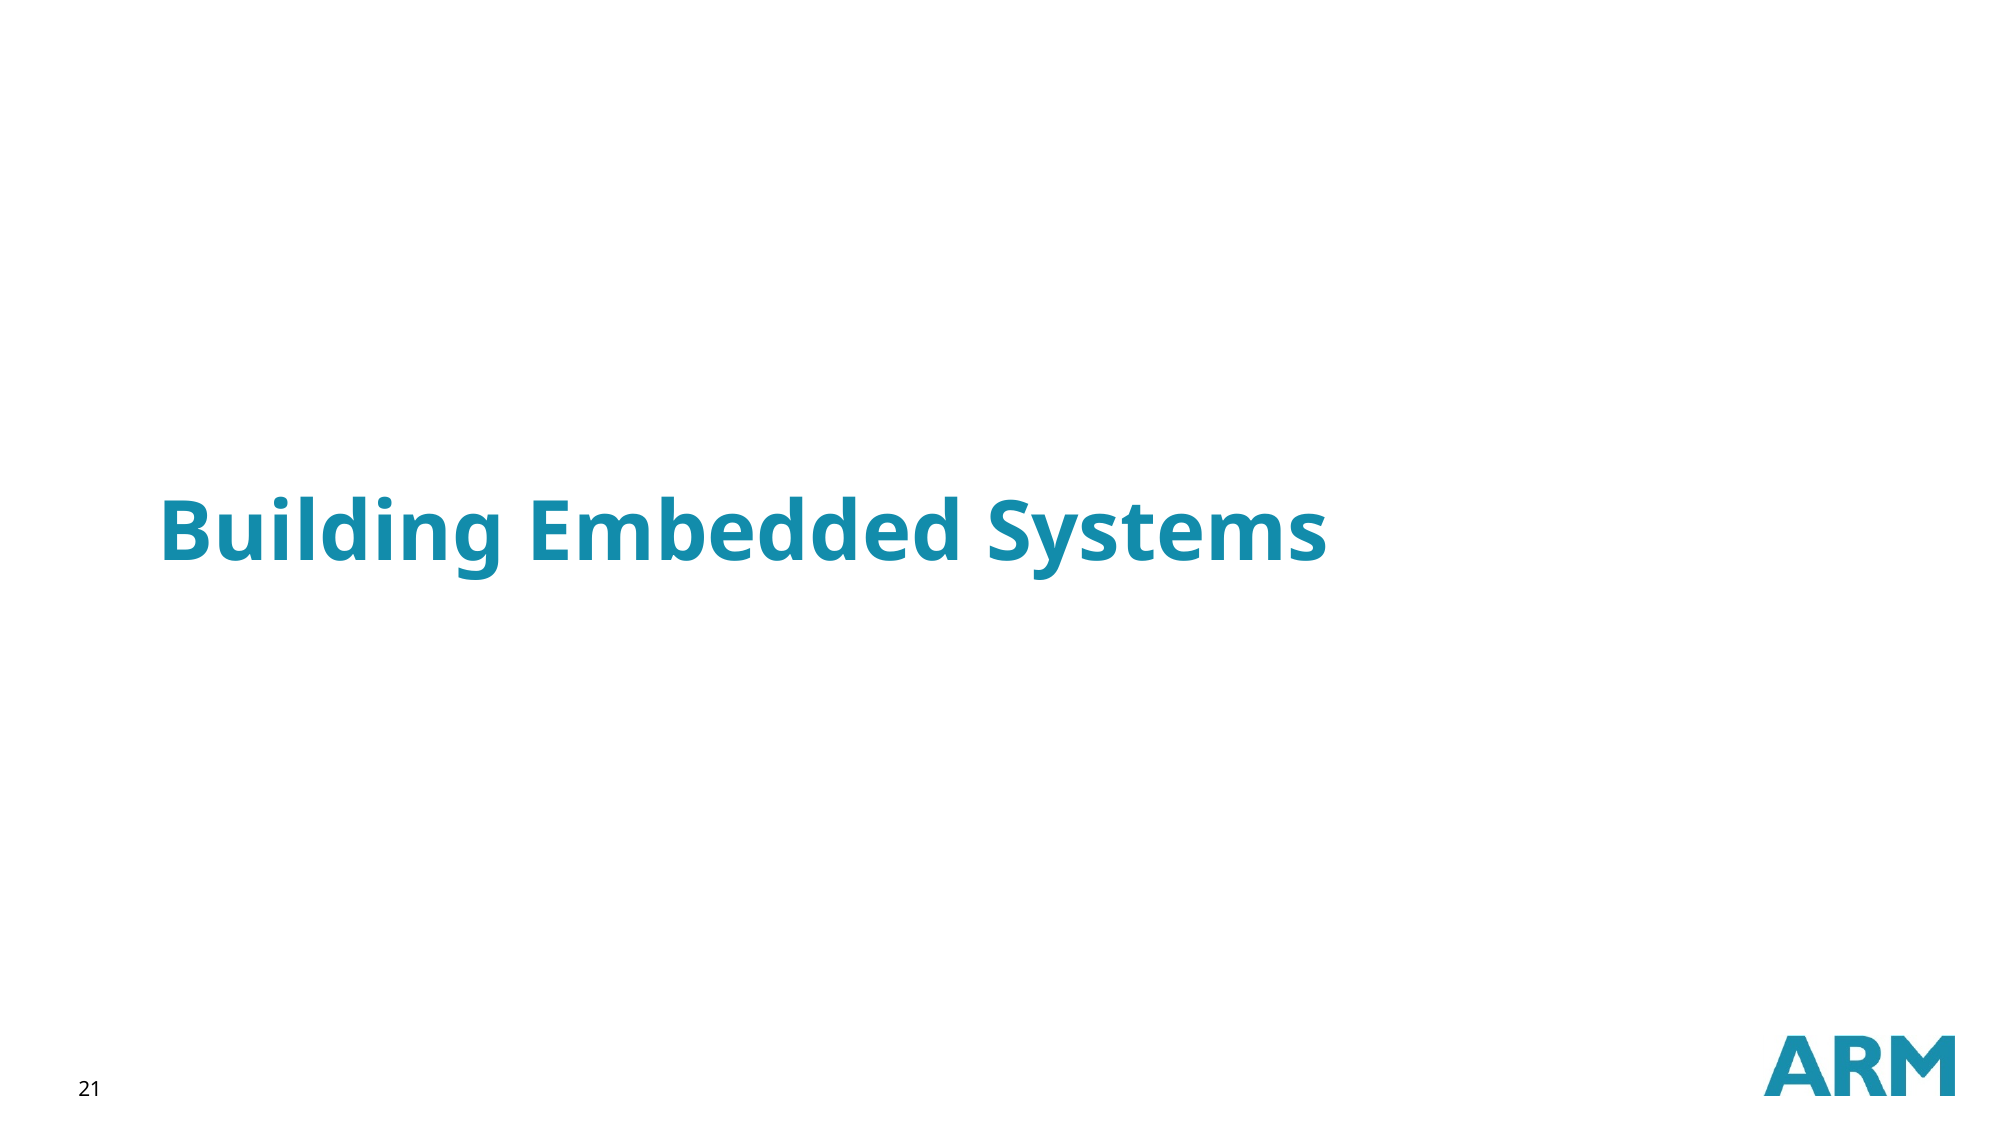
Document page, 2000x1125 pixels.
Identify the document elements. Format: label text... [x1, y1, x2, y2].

picture [1763, 1035, 1955, 1096]
title Building Embedded Systems [157, 477, 1858, 777]
